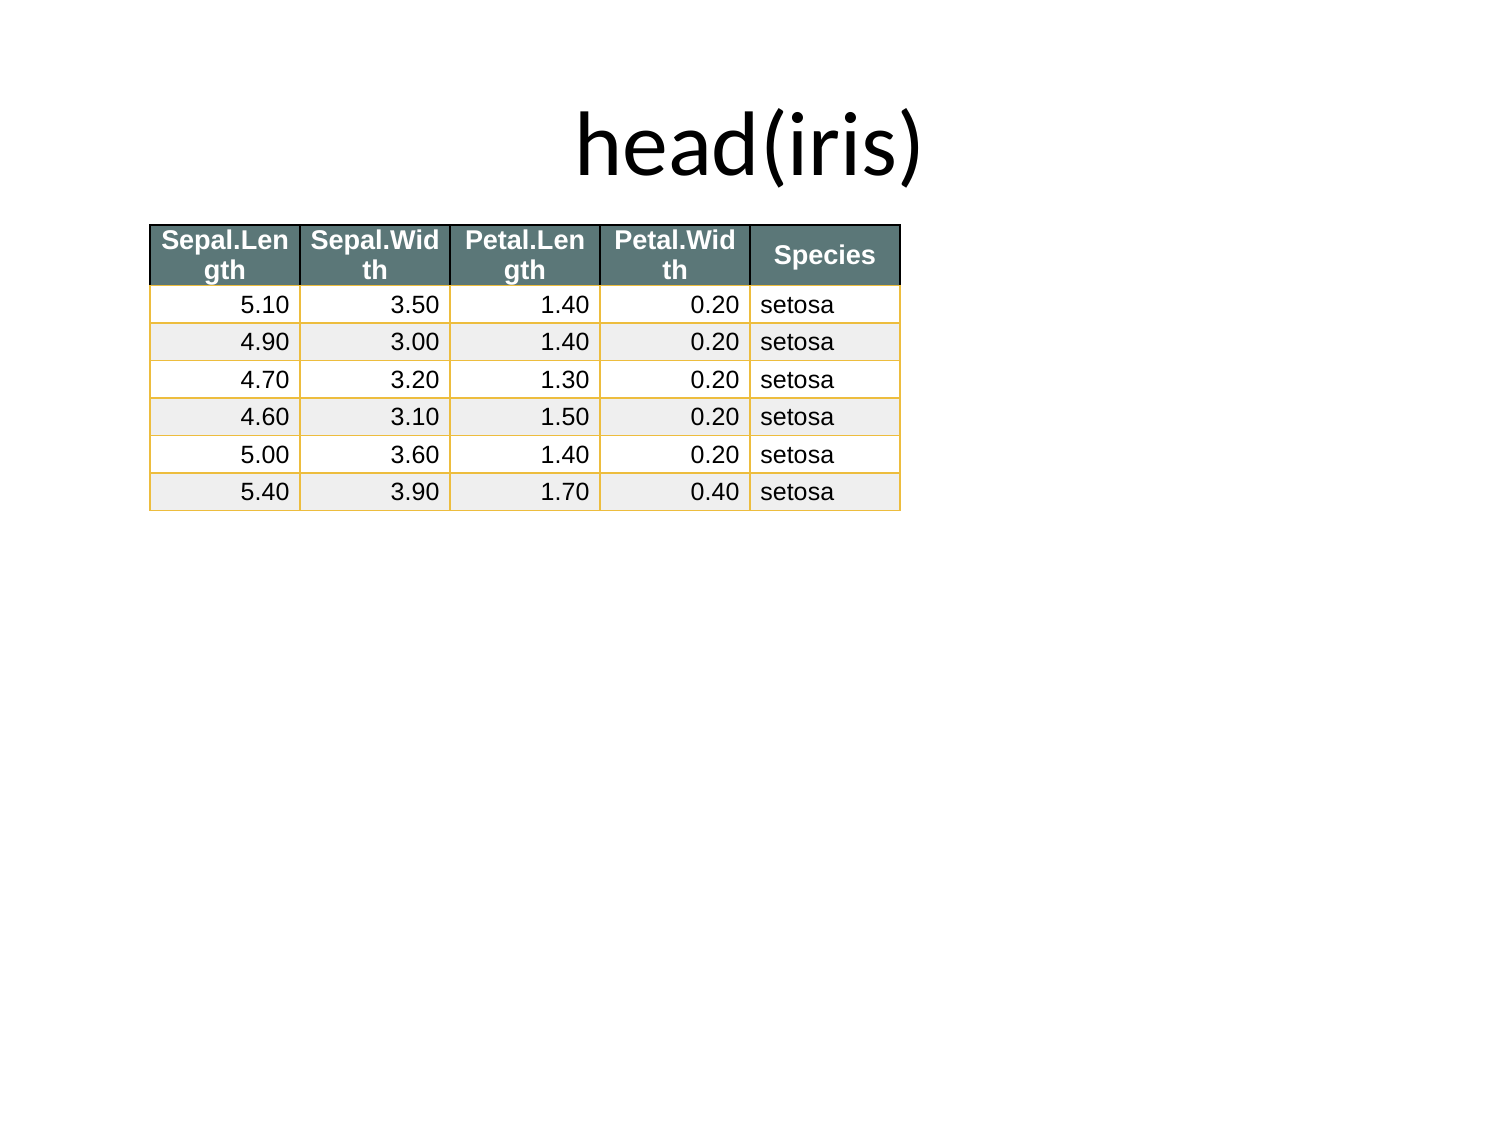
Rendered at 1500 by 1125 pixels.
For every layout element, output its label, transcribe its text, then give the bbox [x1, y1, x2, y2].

table_cell 3.00 [301, 324, 449, 360]
table_header Species [751, 226, 899, 285]
table_cell 3.90 [301, 474, 449, 510]
table_header Sepal.Length [151, 226, 299, 285]
table_cell setosa [751, 399, 899, 435]
table_cell 0.20 [601, 286, 749, 322]
table_header Sepal.Width [301, 226, 449, 285]
table_header Petal.Length [451, 226, 599, 285]
table_cell 5.10 [151, 286, 299, 322]
table_cell 4.90 [151, 324, 299, 360]
table_cell setosa [751, 474, 899, 510]
table_cell 3.20 [301, 361, 449, 397]
table_cell 0.20 [601, 399, 749, 435]
table_cell 1.70 [451, 474, 599, 510]
table_cell 1.40 [451, 324, 599, 360]
table_cell 3.10 [301, 399, 449, 435]
table_cell 4.70 [151, 361, 299, 397]
table_cell setosa [751, 324, 899, 360]
title head(iris) [75, 45, 1425, 233]
table_cell 1.40 [451, 436, 599, 472]
table_cell 1.30 [451, 361, 599, 397]
table_cell 5.00 [151, 436, 299, 472]
table_cell 1.40 [451, 286, 599, 322]
table_cell 4.60 [151, 399, 299, 435]
table_cell 1.50 [451, 399, 599, 435]
table_cell setosa [751, 436, 899, 472]
table_cell 3.60 [301, 436, 449, 472]
table_cell setosa [751, 286, 899, 322]
table_cell 5.40 [151, 474, 299, 510]
table_cell 0.20 [601, 361, 749, 397]
table_cell setosa [751, 361, 899, 397]
table_header Petal.Width [601, 226, 749, 285]
table_cell 0.20 [601, 324, 749, 360]
table_cell 0.20 [601, 436, 749, 472]
table_cell 3.50 [301, 286, 449, 322]
table_cell 0.40 [601, 474, 749, 510]
